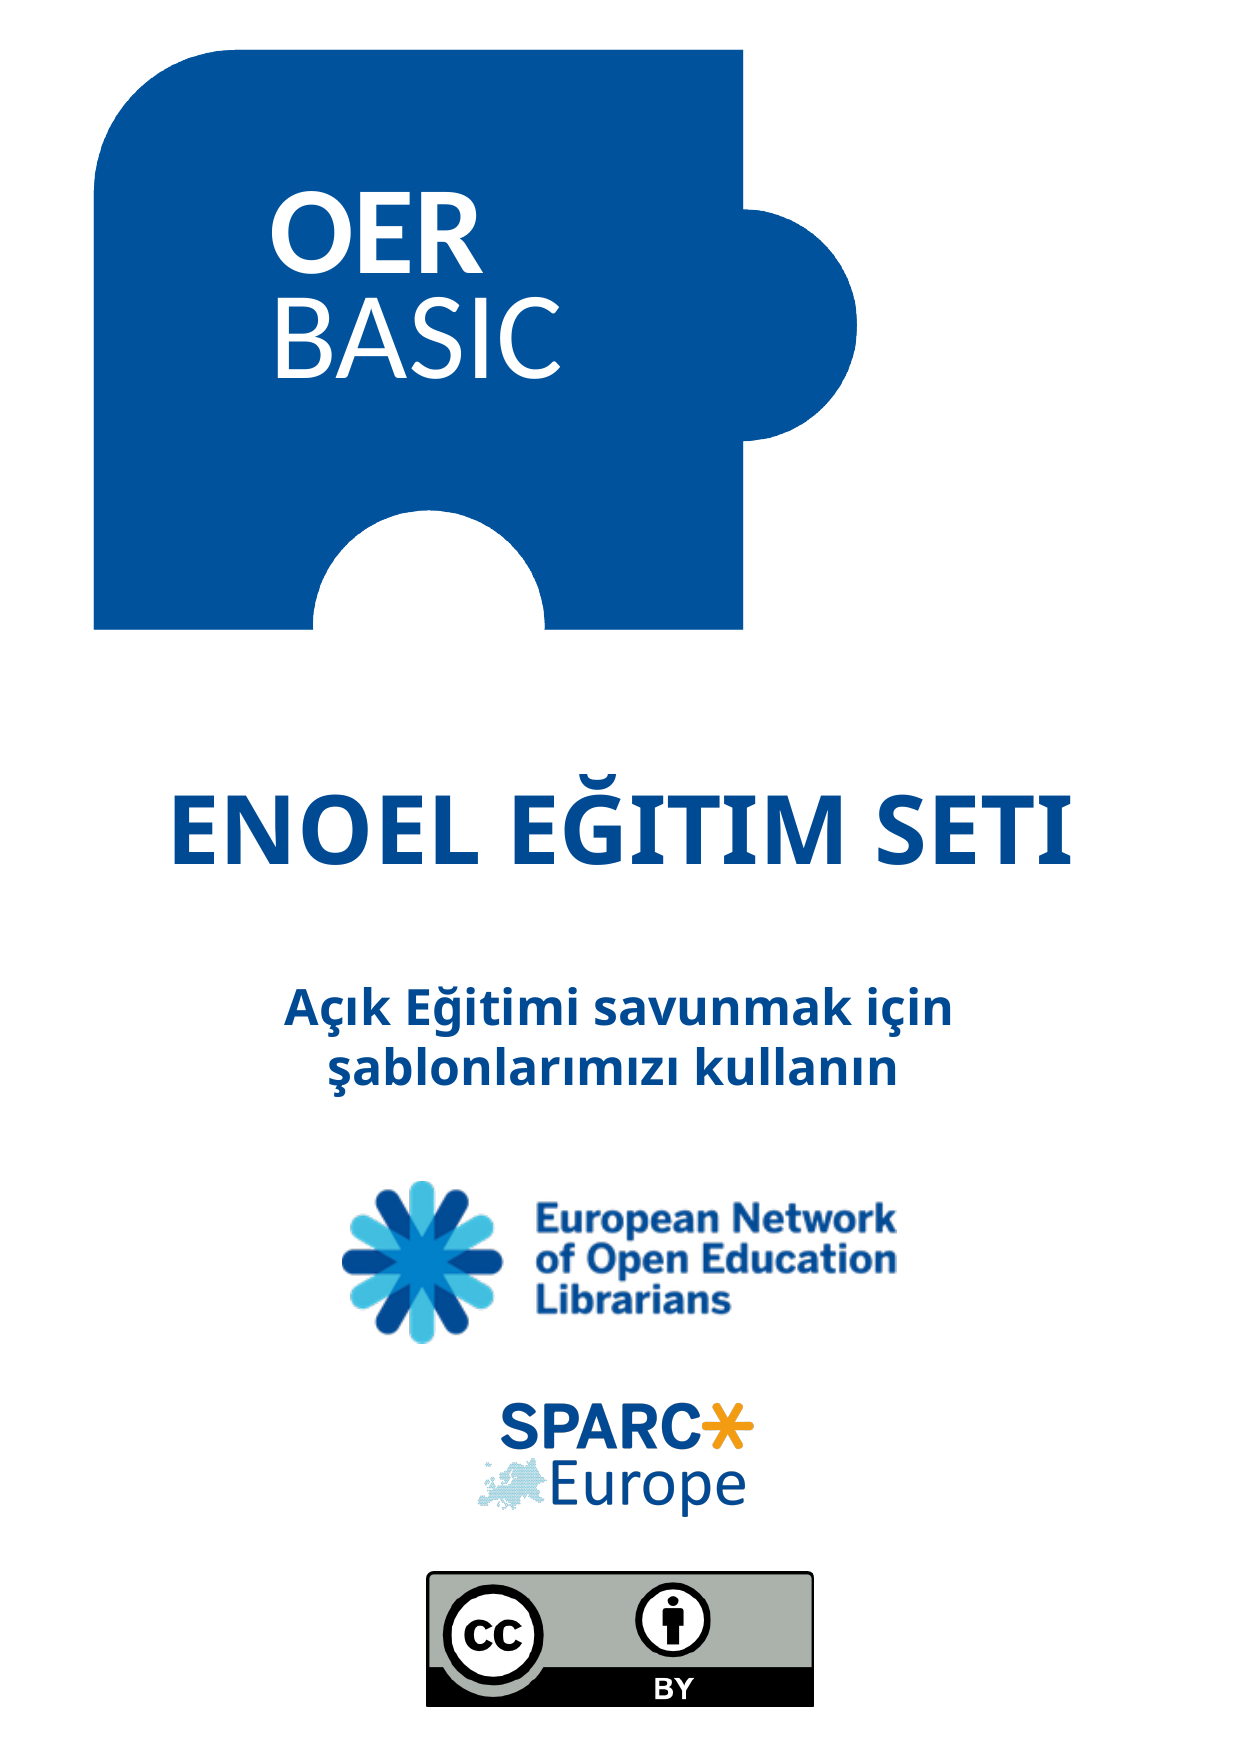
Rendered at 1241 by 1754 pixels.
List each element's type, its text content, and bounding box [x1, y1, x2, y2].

picture [425, 1571, 815, 1708]
text_box ENOEL EĞITIM SETI [93, 753, 1147, 899]
picture [93, 49, 857, 630]
text_box Açık Eğitimi savunmak için şablonlarımızı kullanın [93, 960, 1147, 1111]
picture [475, 1359, 764, 1522]
picture [342, 1181, 898, 1344]
